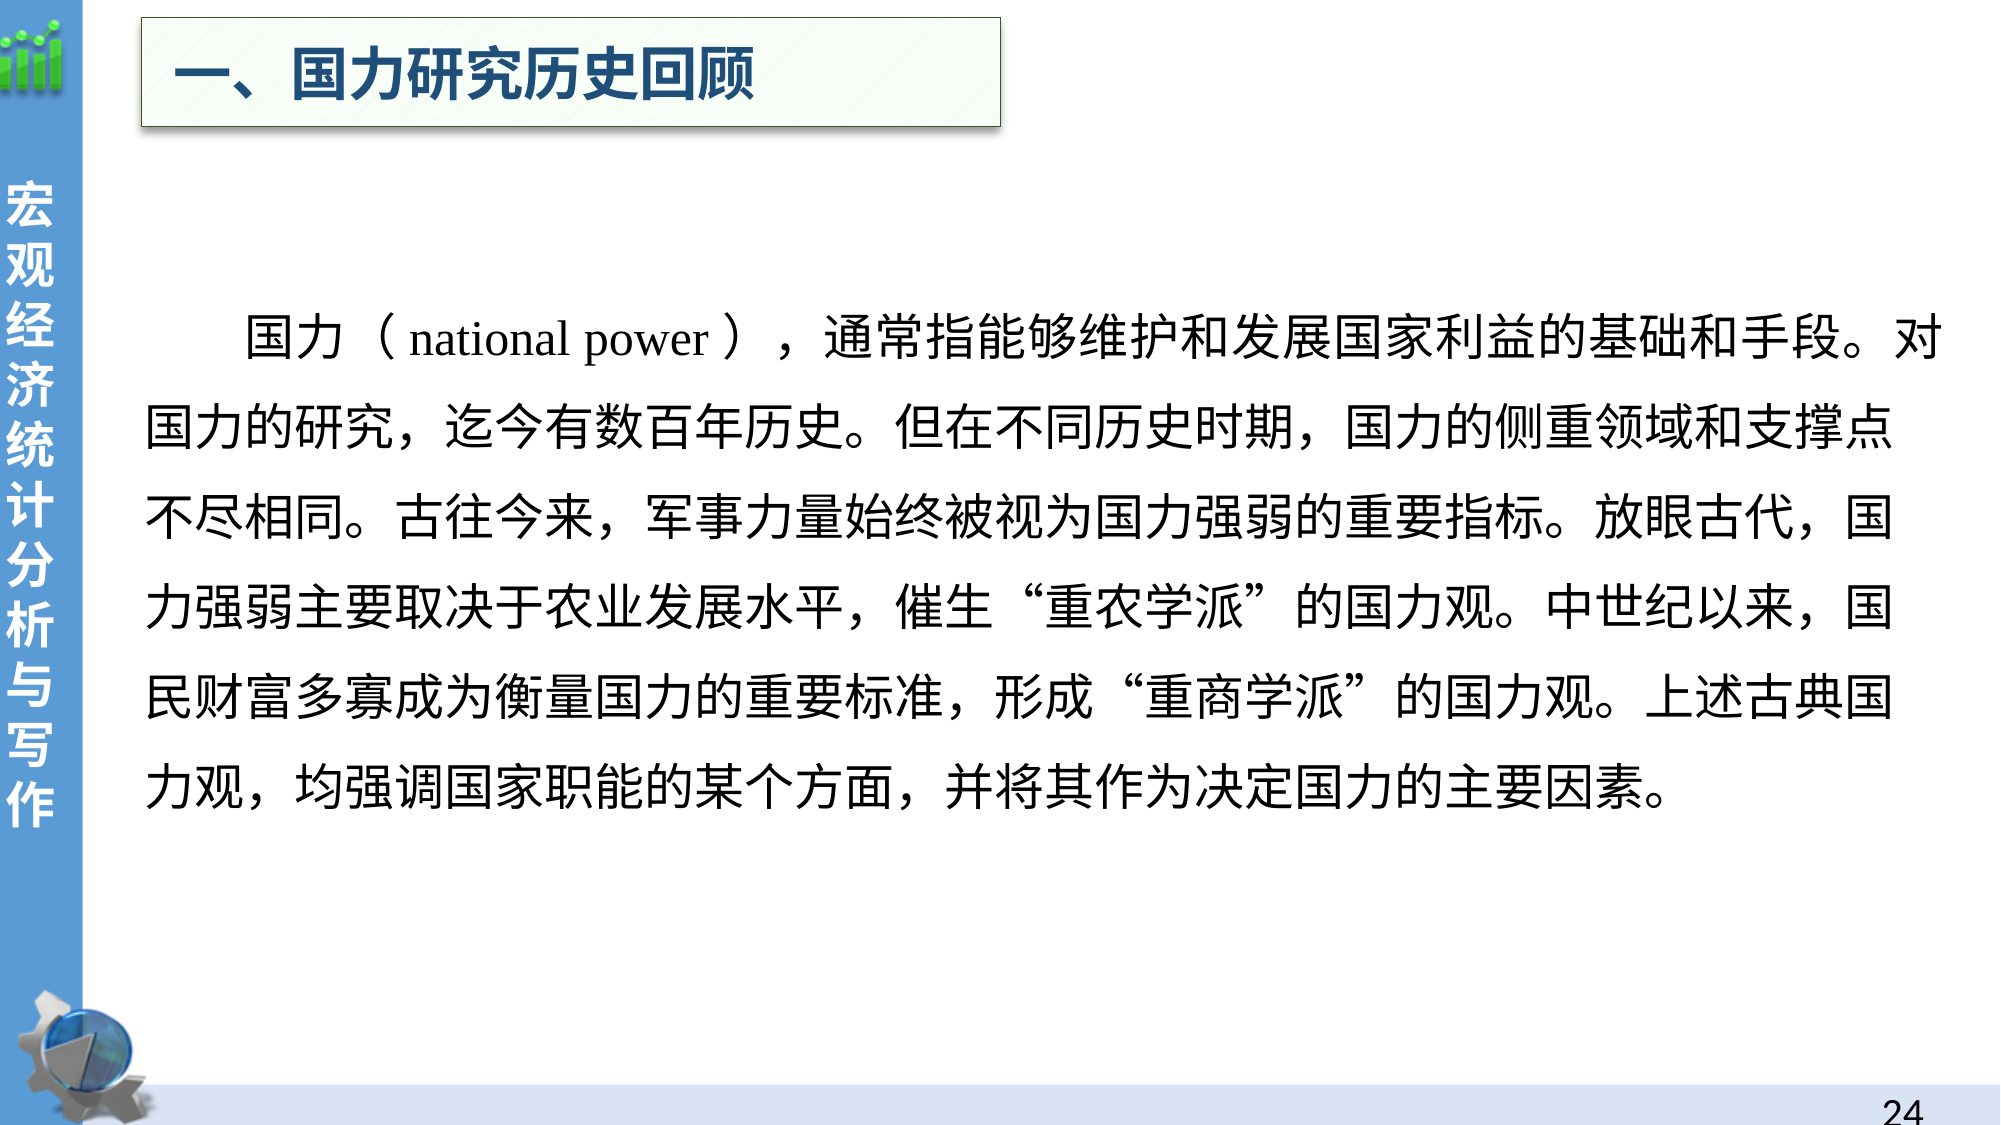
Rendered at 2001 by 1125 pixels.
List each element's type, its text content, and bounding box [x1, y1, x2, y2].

text_box 一、国力研究历史回顾 [141, 17, 1000, 127]
text_box 国力（national power），通常指能够维护和发展国家利益的基础和手段。对国力的研究，迄今有数百年历史。但在不同历史时期，国力的侧重领域和支撑点不尽相同。古往今来，军事力量始终被视为国力强弱的重要指标。放眼古代，国力强弱主要取决于农业发展水平，催生“重农学派”的国力观。中世纪以来，国民财富多寡成为衡量国力的重要标准，形成“重商学派”的国力观。上述古典国力观，均强调国家职能的某个方面，并将其作为决定国力的主要因素。 [105, 141, 1934, 1040]
slide_number 23 [1786, 1085, 1940, 1125]
picture [0, 0, 2001, 1125]
